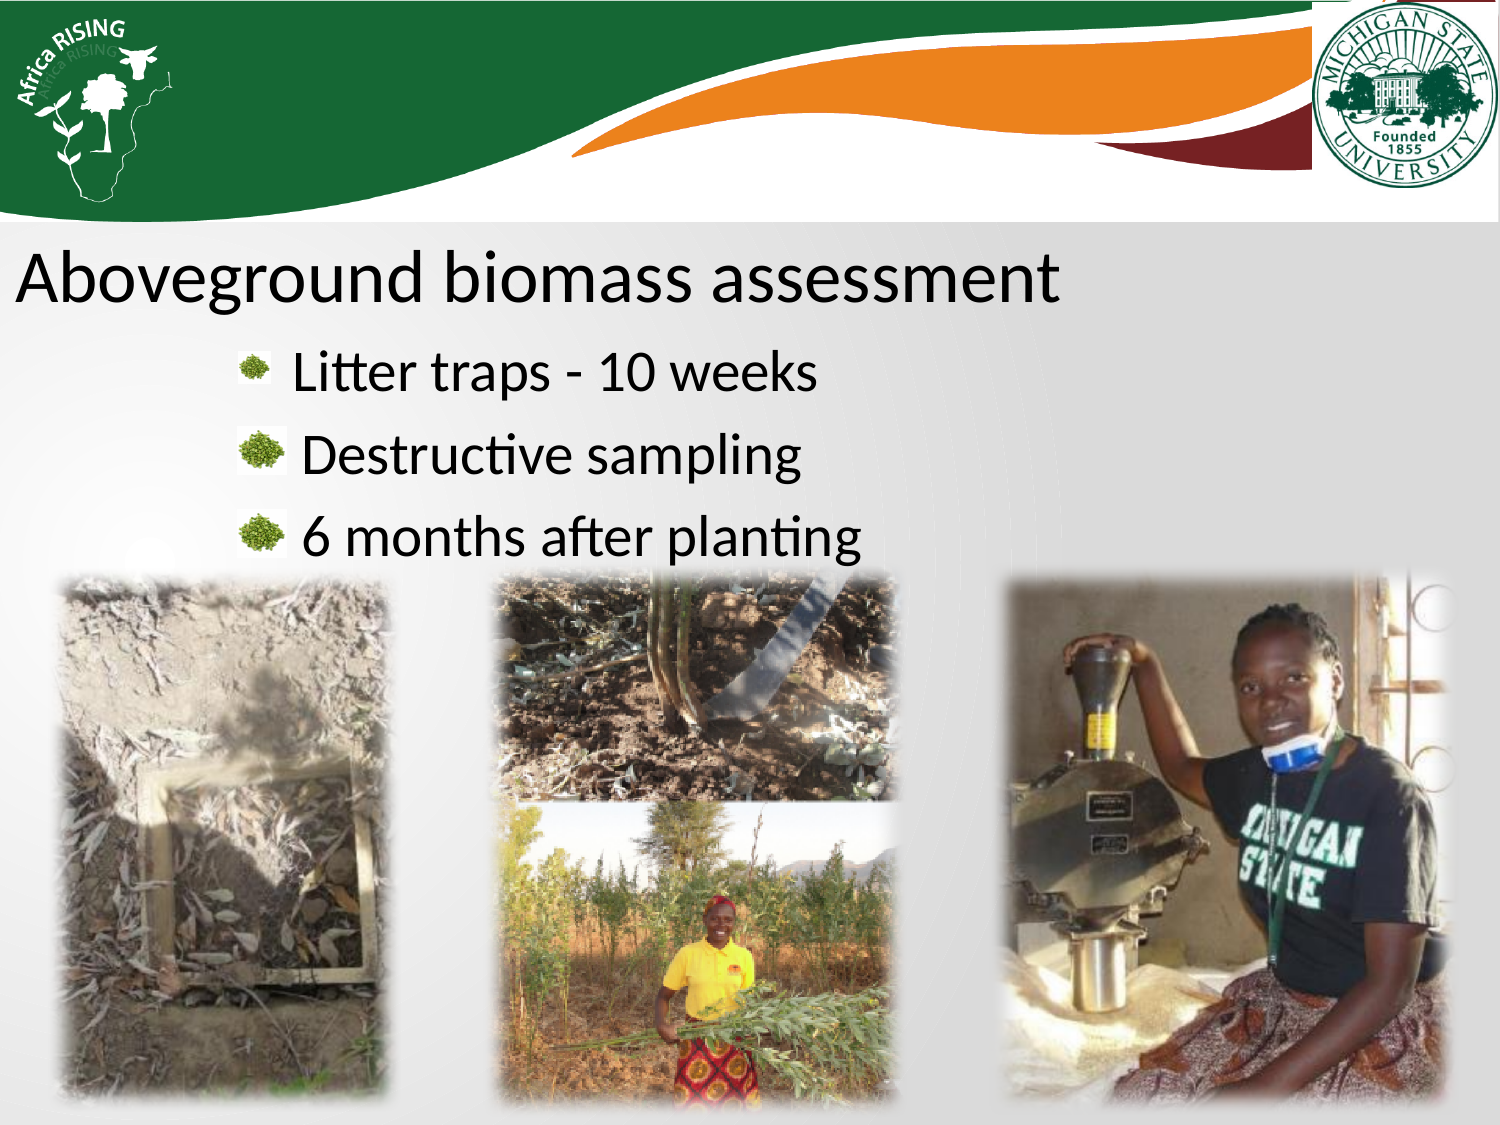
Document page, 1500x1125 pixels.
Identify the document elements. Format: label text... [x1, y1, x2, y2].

picture [237, 426, 287, 475]
list Litter traps - 10 weeks Destructive sampling 6 months after planting [212, 346, 913, 579]
picture [238, 351, 271, 384]
picture [237, 509, 287, 558]
text_box Aboveground biomass assessment [0, 200, 1350, 346]
picture [0, 0, 1499, 222]
picture [0, 561, 908, 1118]
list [988, 561, 1460, 1118]
